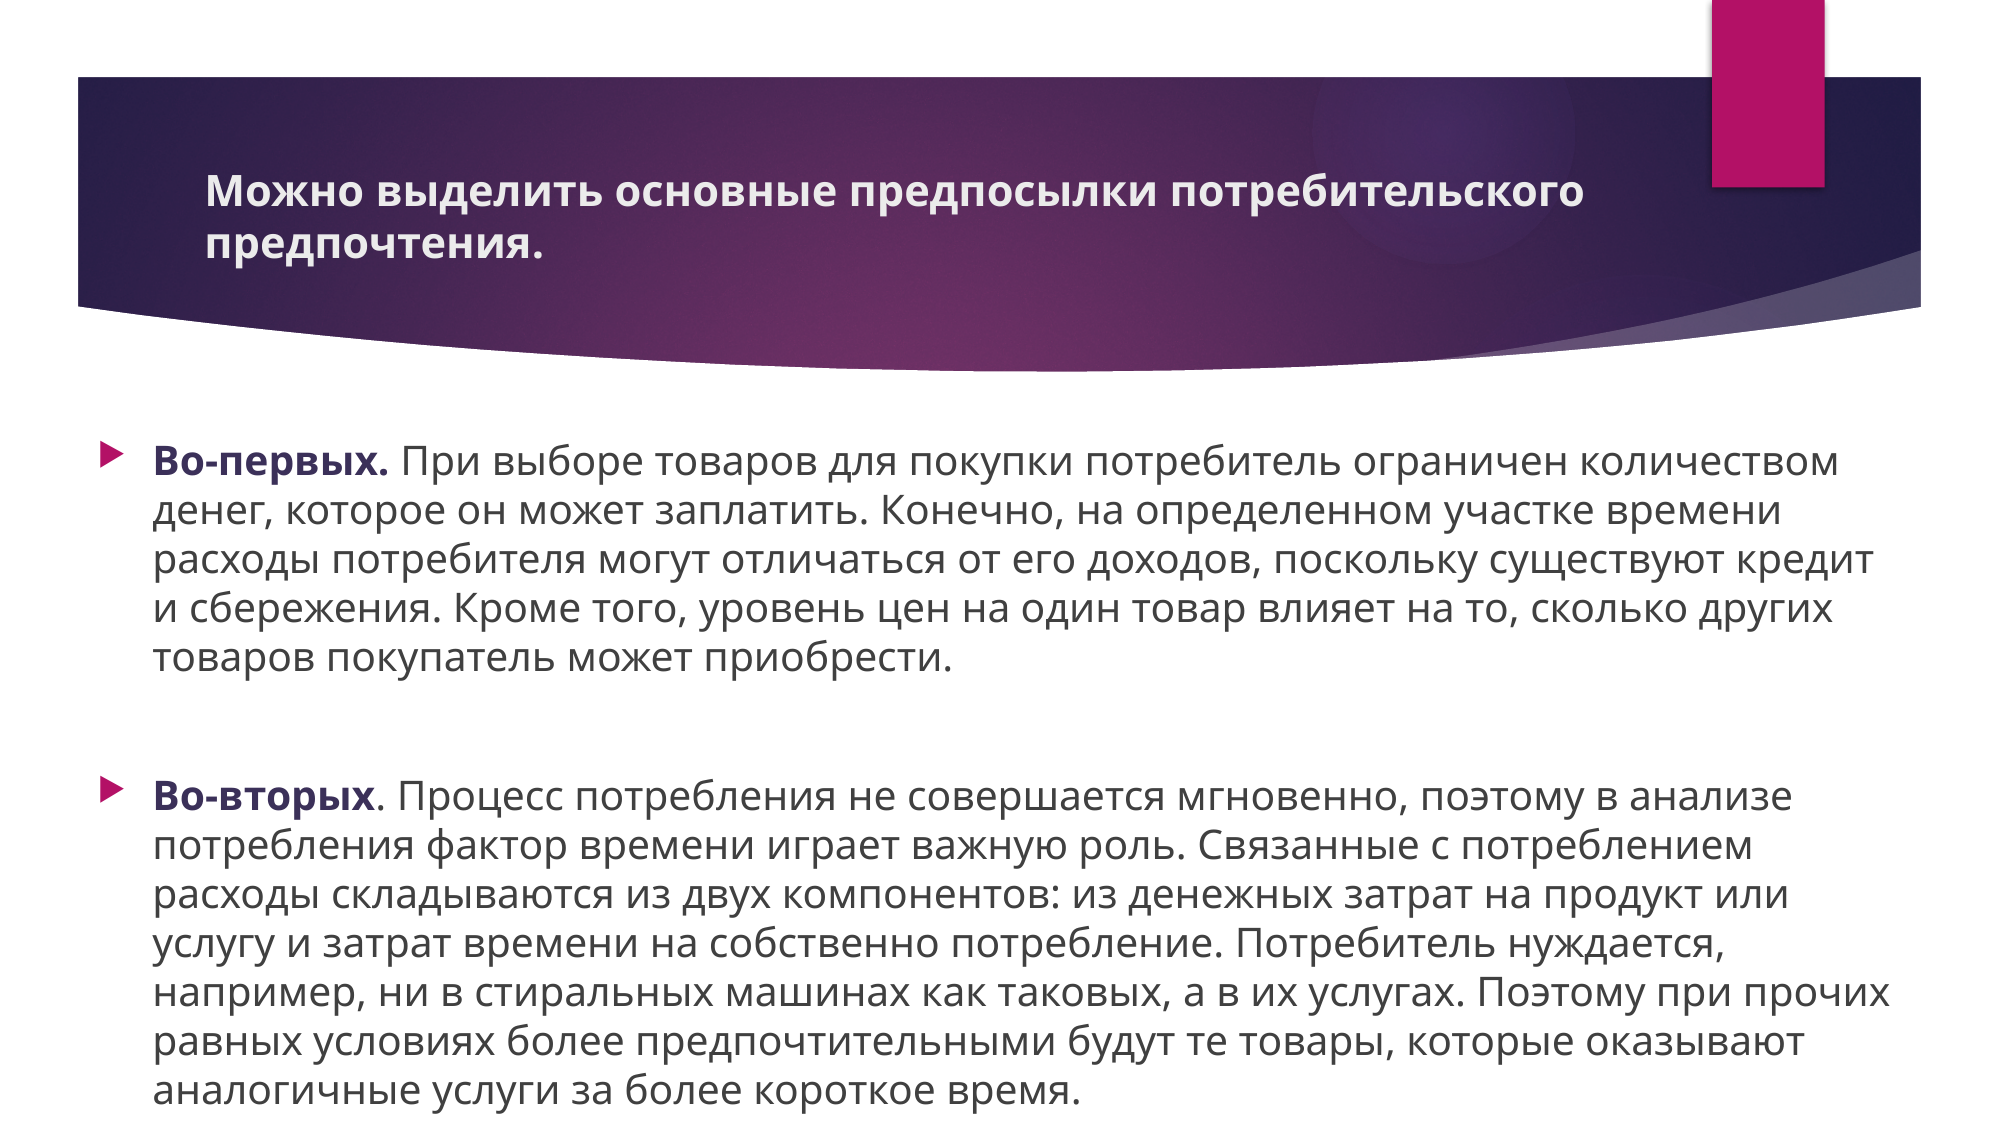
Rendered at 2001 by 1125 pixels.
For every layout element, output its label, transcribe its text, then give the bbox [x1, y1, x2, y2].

title Можно выделить основные предпосылки потребительского предпочтения. [189, 155, 1731, 275]
list Во-первых. При выборе товаров для покупки потребитель ограничен количеством денег, которое он может заплатить. Конечно, на определенном участке времени расходы потребителя могут отличаться от его доходов, поскольку существуют кредит и сбережения. Кроме того, уровень цен на один товар влияет на то, сколько других товаров покупатель может приобрести. Во-вторых. Процесс потребления не совершается мгновенно, поэтому в анализе потребления фактор времени играет важную роль. Связанные с потреблением расходы складываются из двух компонентов: из денежных затрат на продукт или услугу и затрат времени на собственно потребление. Потребитель нуждается, например, ни в стиральных машинах как таковых, а в их услугах. Поэтому при прочих равных условиях более предпочтительными будут те товары, которые оказывают аналогичные услуги за более короткое время. [82, 427, 1927, 1125]
